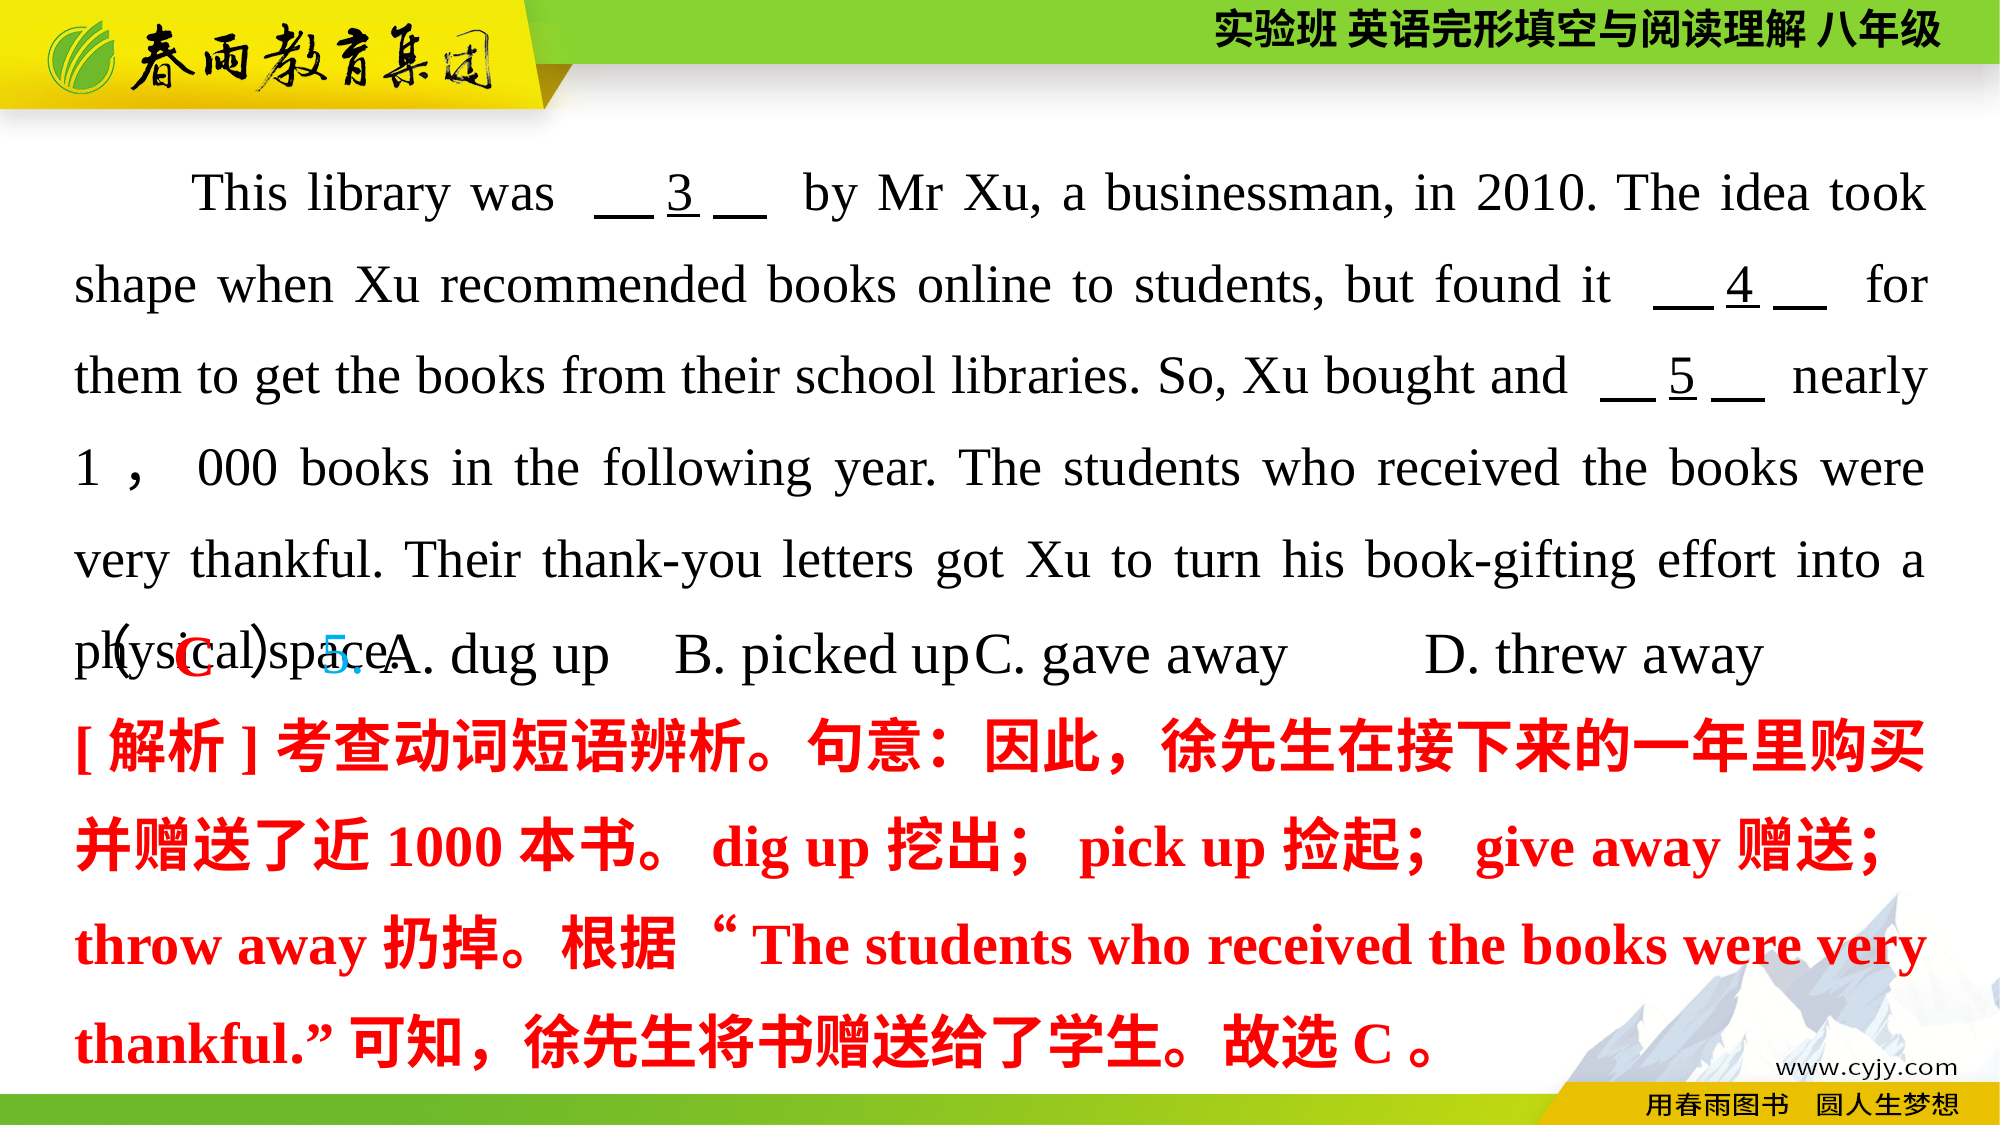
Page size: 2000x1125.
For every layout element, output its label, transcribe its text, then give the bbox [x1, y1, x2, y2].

list This library was 3 by Mr Xu, a businessman, in 2010. The idea took shape when Xu recommended books online to students, but found it 4 for them to get the books from their school libraries. So, Xu bought and 5 nearly 1，000 books in the following year. The students who received the books were very thankful. Their thank-you letters got Xu to turn his book-gifting effort into a physical space. [59, 122, 1944, 579]
text_box （ ）5. A. dug up B. picked up C. gave away D. threw away [59, 579, 1944, 672]
text_box C [158, 581, 231, 672]
picture [0, 0, 2000, 1125]
text_box [解析]考查动词短语辨析。句意：因此，徐先生在接下来的一年里购买并赠送了近1000本书。dig up挖出；pick up捡起；give away赠送；throw away扔掉。根据“The students who received the books were very thankful.”可知，徐先生将书赠送给了学生。故选C。 [59, 672, 1944, 1083]
